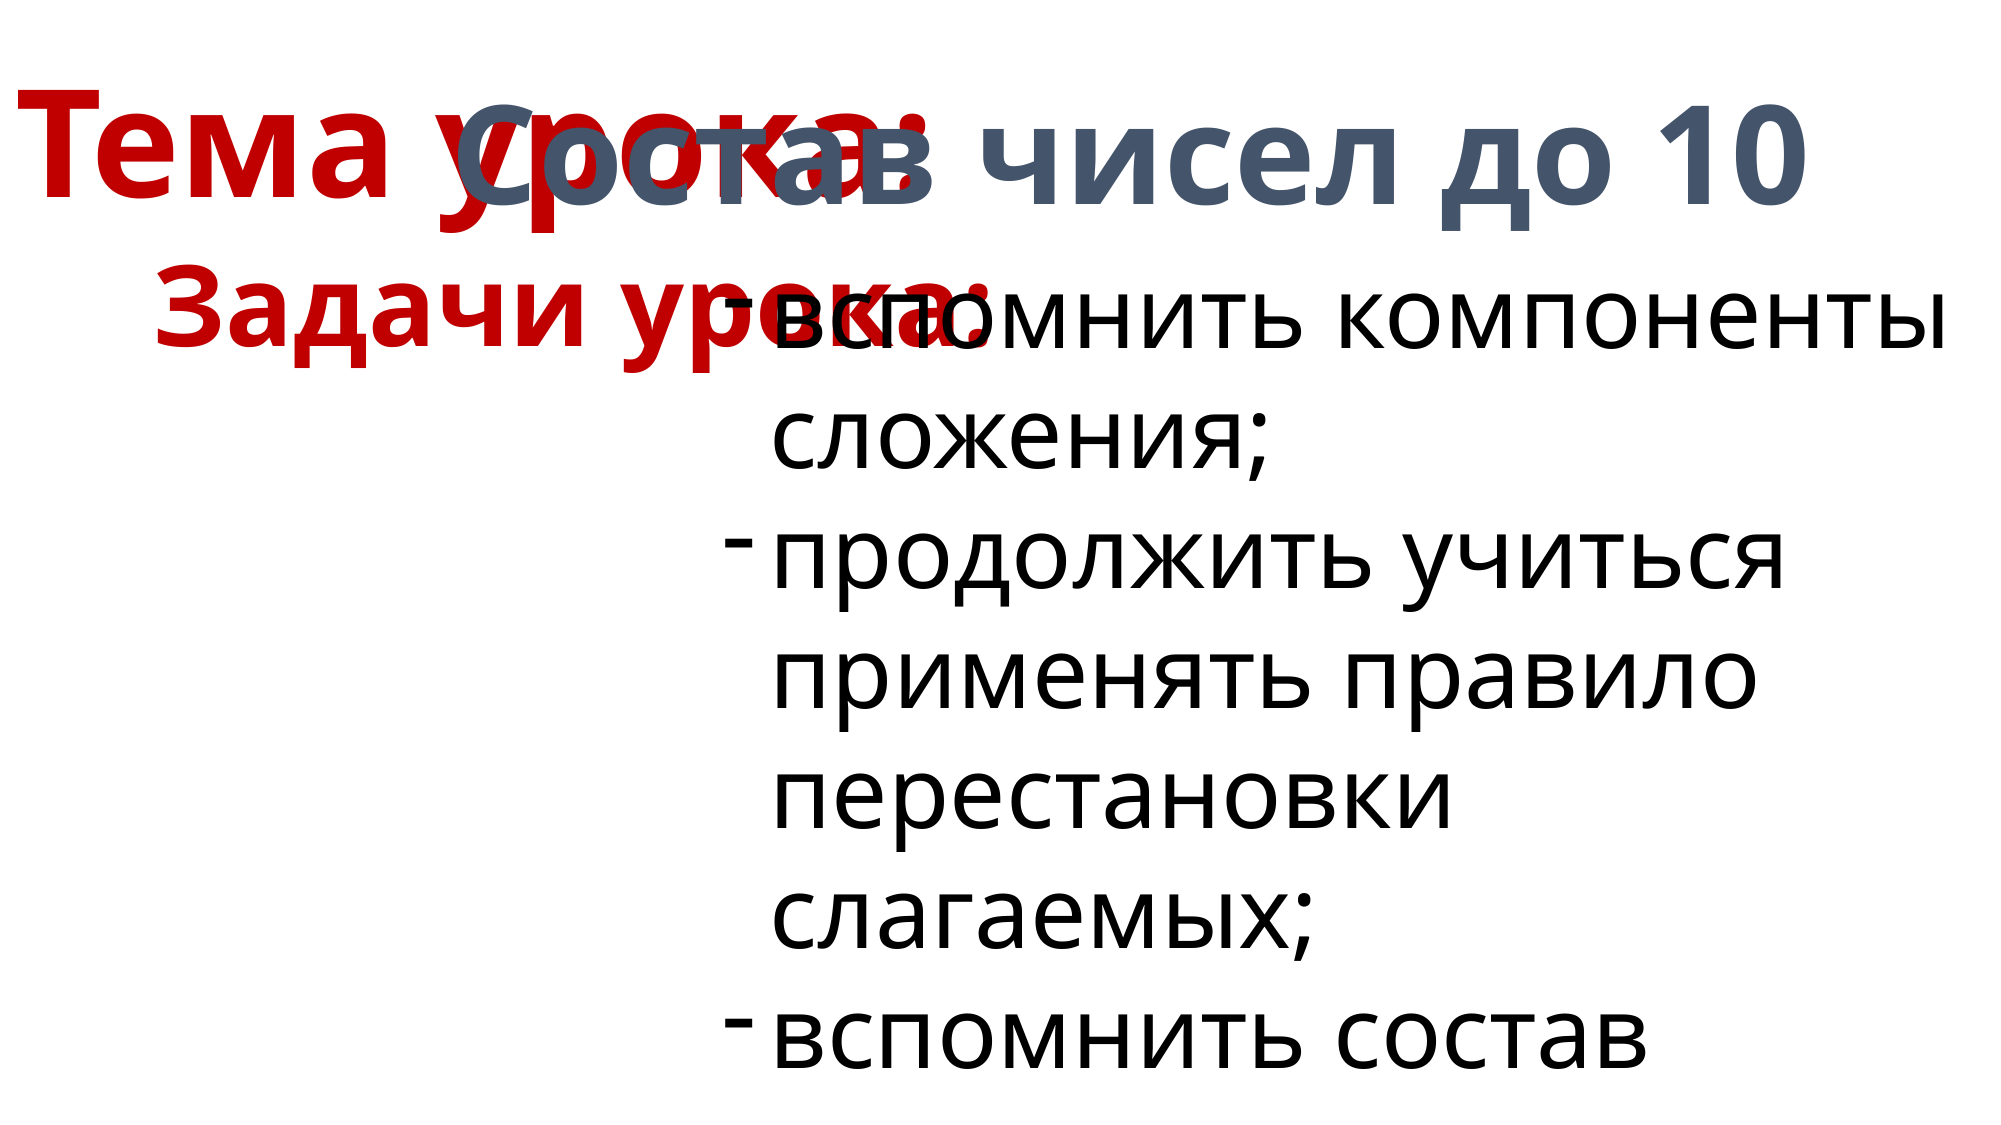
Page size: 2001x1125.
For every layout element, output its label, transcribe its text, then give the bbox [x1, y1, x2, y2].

title Тема урока: [0, 39, 1725, 258]
list Задачи урока: [137, 241, 708, 956]
text_box вспомнить компоненты сложения; продолжить учиться применять правило перестановки слагаемых; вспомнить состав чисел. [708, 241, 1982, 1125]
text_box Состав чисел до 10 [436, 59, 1826, 240]
